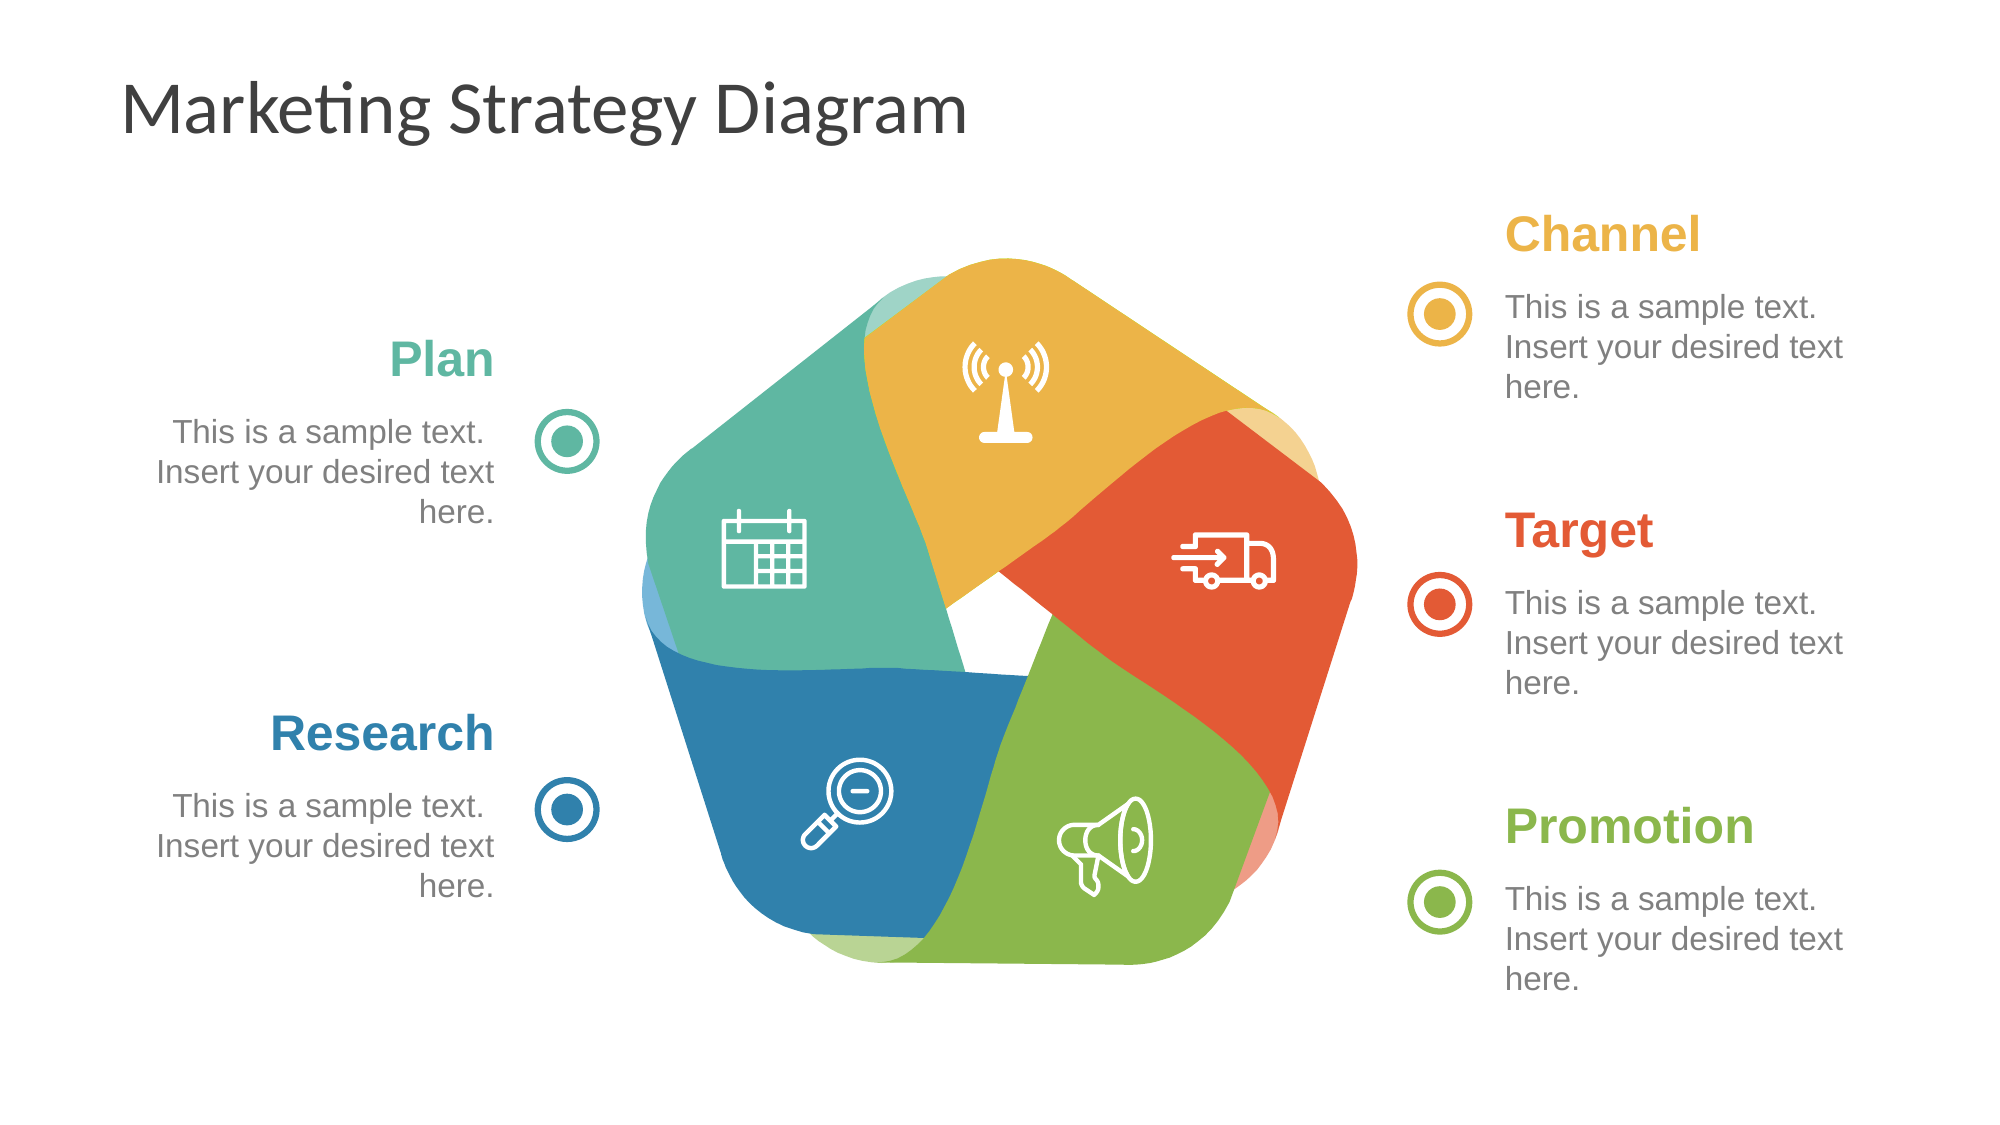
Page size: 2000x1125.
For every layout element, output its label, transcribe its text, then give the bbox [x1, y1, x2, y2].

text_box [1489, 785, 1892, 1006]
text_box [1171, 532, 1277, 590]
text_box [1489, 193, 1892, 415]
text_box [1489, 489, 1892, 711]
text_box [641, 258, 1358, 966]
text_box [107, 693, 510, 914]
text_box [1056, 796, 1154, 898]
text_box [107, 319, 510, 540]
title Marketing Strategy Diagram [99, 45, 1900, 162]
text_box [537, 411, 597, 471]
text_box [1410, 574, 1470, 634]
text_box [1410, 284, 1470, 344]
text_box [800, 757, 894, 851]
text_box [1410, 872, 1470, 932]
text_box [537, 779, 597, 840]
